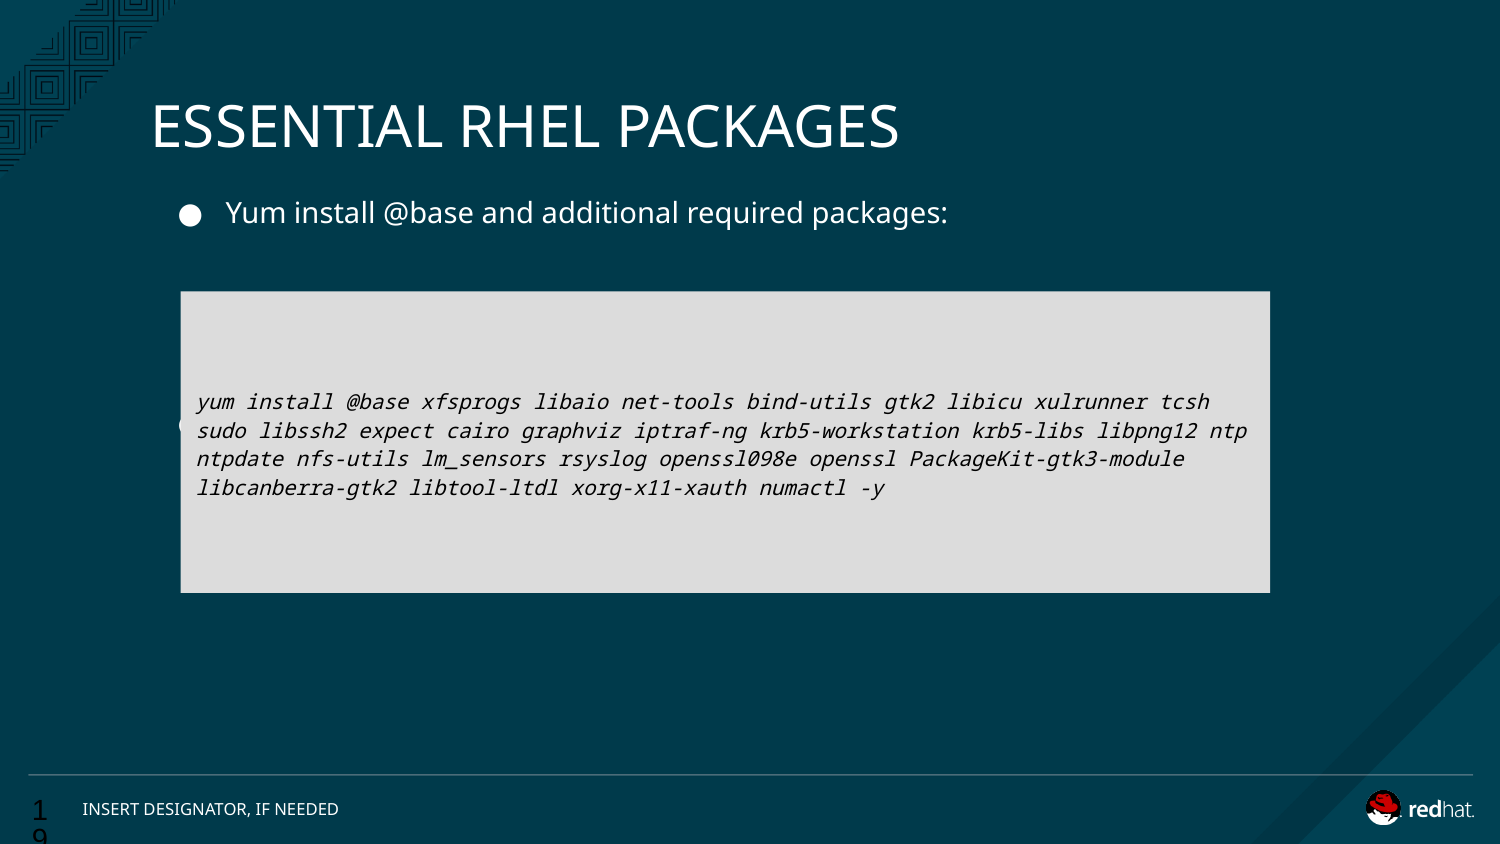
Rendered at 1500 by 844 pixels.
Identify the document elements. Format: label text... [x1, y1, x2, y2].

picture [1367, 791, 1400, 824]
title ESSENTIAL RHEL PACKAGES [135, 0, 1365, 175]
picture [1430, 800, 1440, 817]
text_box yum install @base xfsprogs libaio net-tools bind-utils gtk2 libicu xulrunner tcsh sudo libssh2 expect cairo graphviz iptraf-ng krb5-workstation krb5-libs libpng12 ntp ntpdate nfs-utils lm_sensors rsyslog openssl098e openssl PackageKit-gtk3-module libcanberra-gtk2 libtool-ltdl xorg-x11-xauth numactl -y [180, 291, 1271, 593]
slide_number ‹#› [16, 776, 77, 842]
picture [1418, 806, 1427, 817]
picture [1410, 805, 1416, 816]
list Yum install @base and additional required packages: Validate time is correct: [135, 175, 1365, 649]
